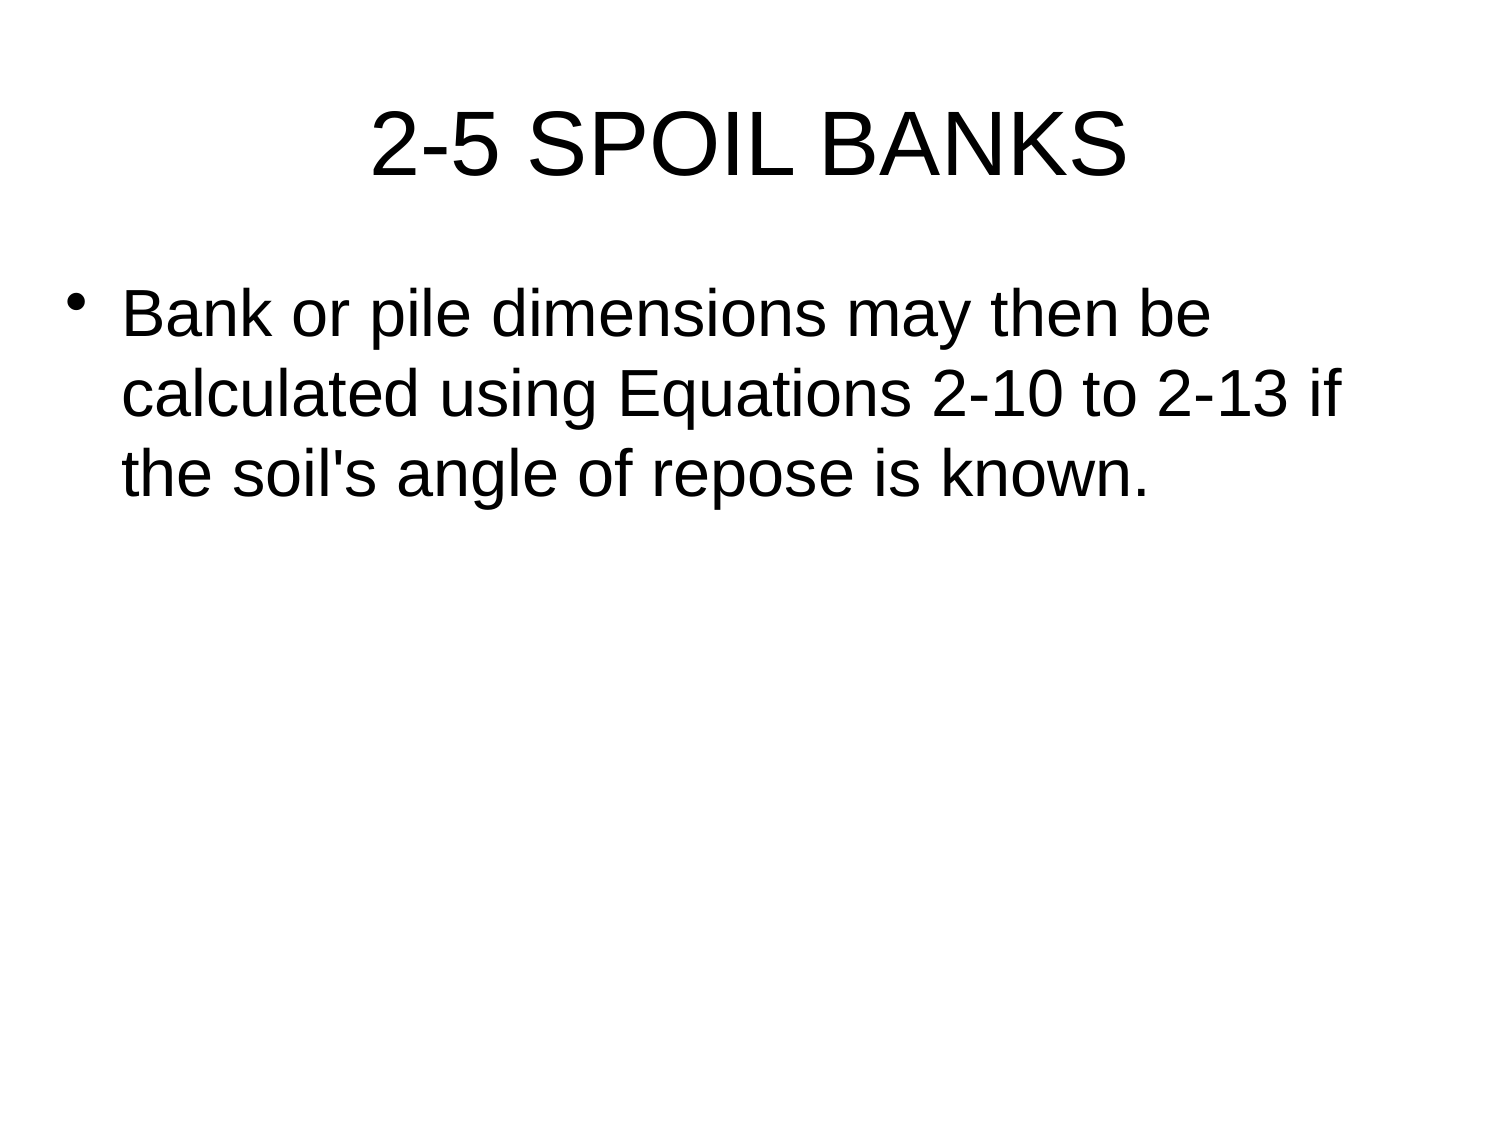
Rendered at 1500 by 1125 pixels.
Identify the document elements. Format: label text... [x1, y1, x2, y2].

list Bank or pile dimensions may then be calculated using Equations 2-10 to 2-13 if the soil's angle of repose is known. [49, 262, 1451, 1088]
title 2-5 SPOIL BANKS [74, 44, 1426, 233]
